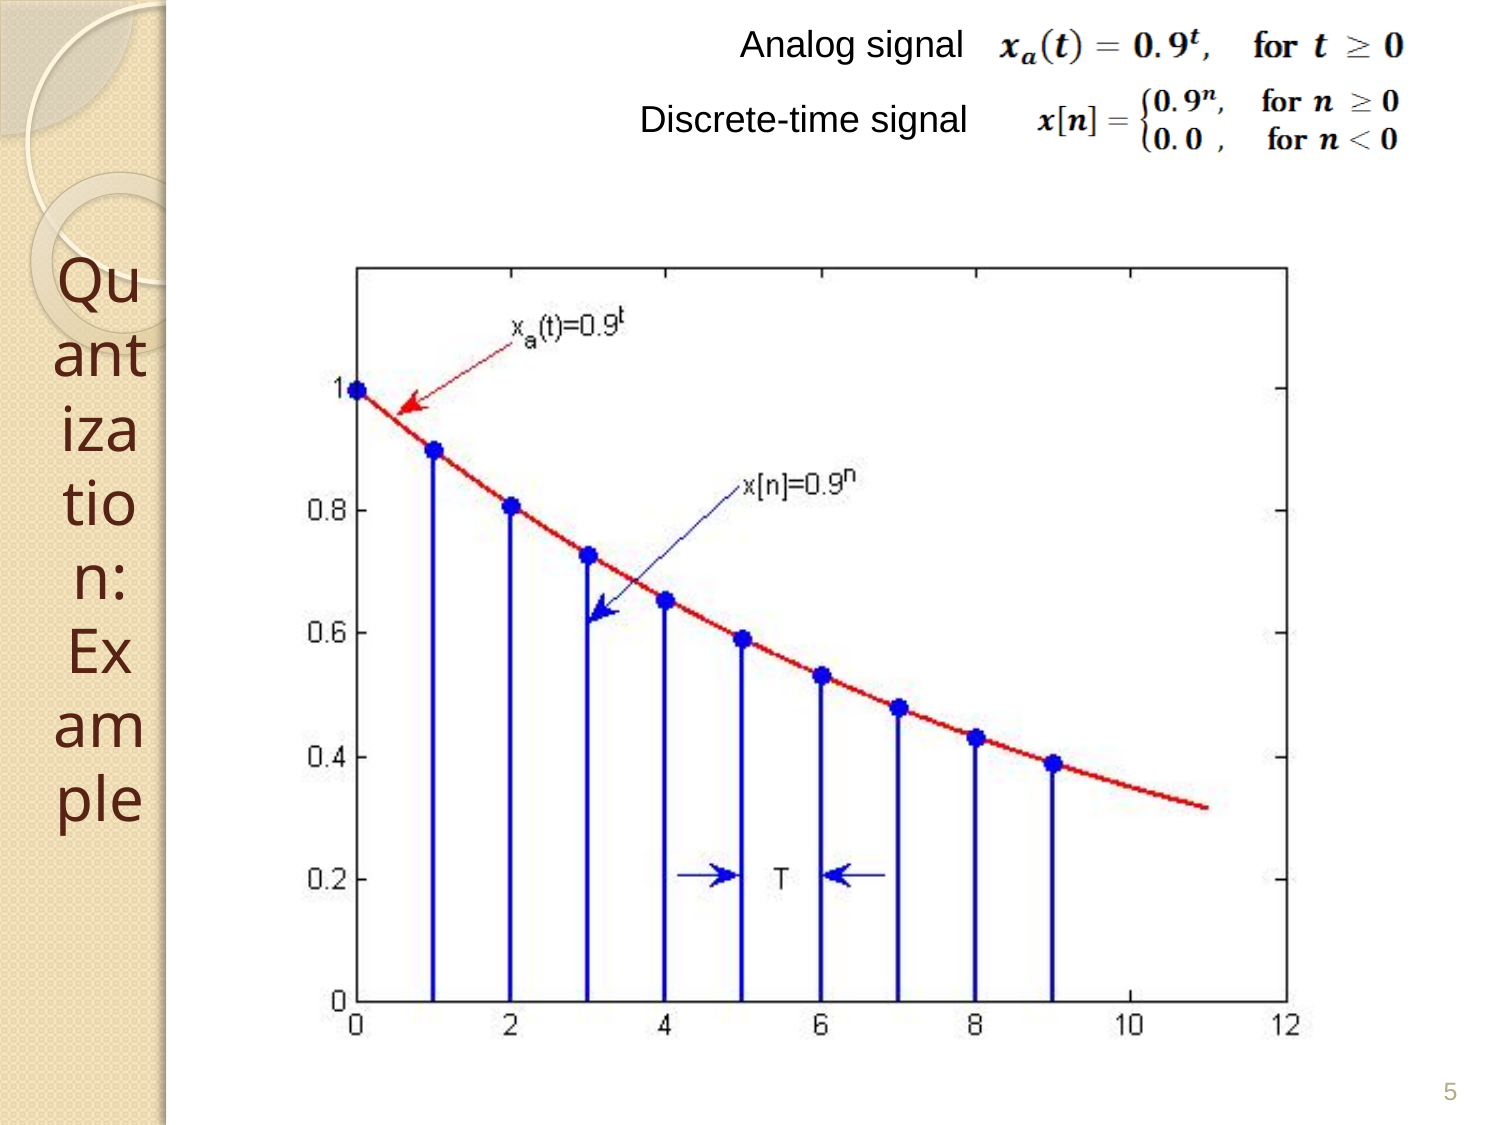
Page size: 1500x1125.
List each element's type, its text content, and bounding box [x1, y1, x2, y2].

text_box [624, 87, 1438, 163]
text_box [724, 12, 1406, 76]
picture [199, 199, 1401, 1101]
title Quantization: Example [37, 162, 163, 913]
slide_number 5 [1413, 1034, 1488, 1113]
